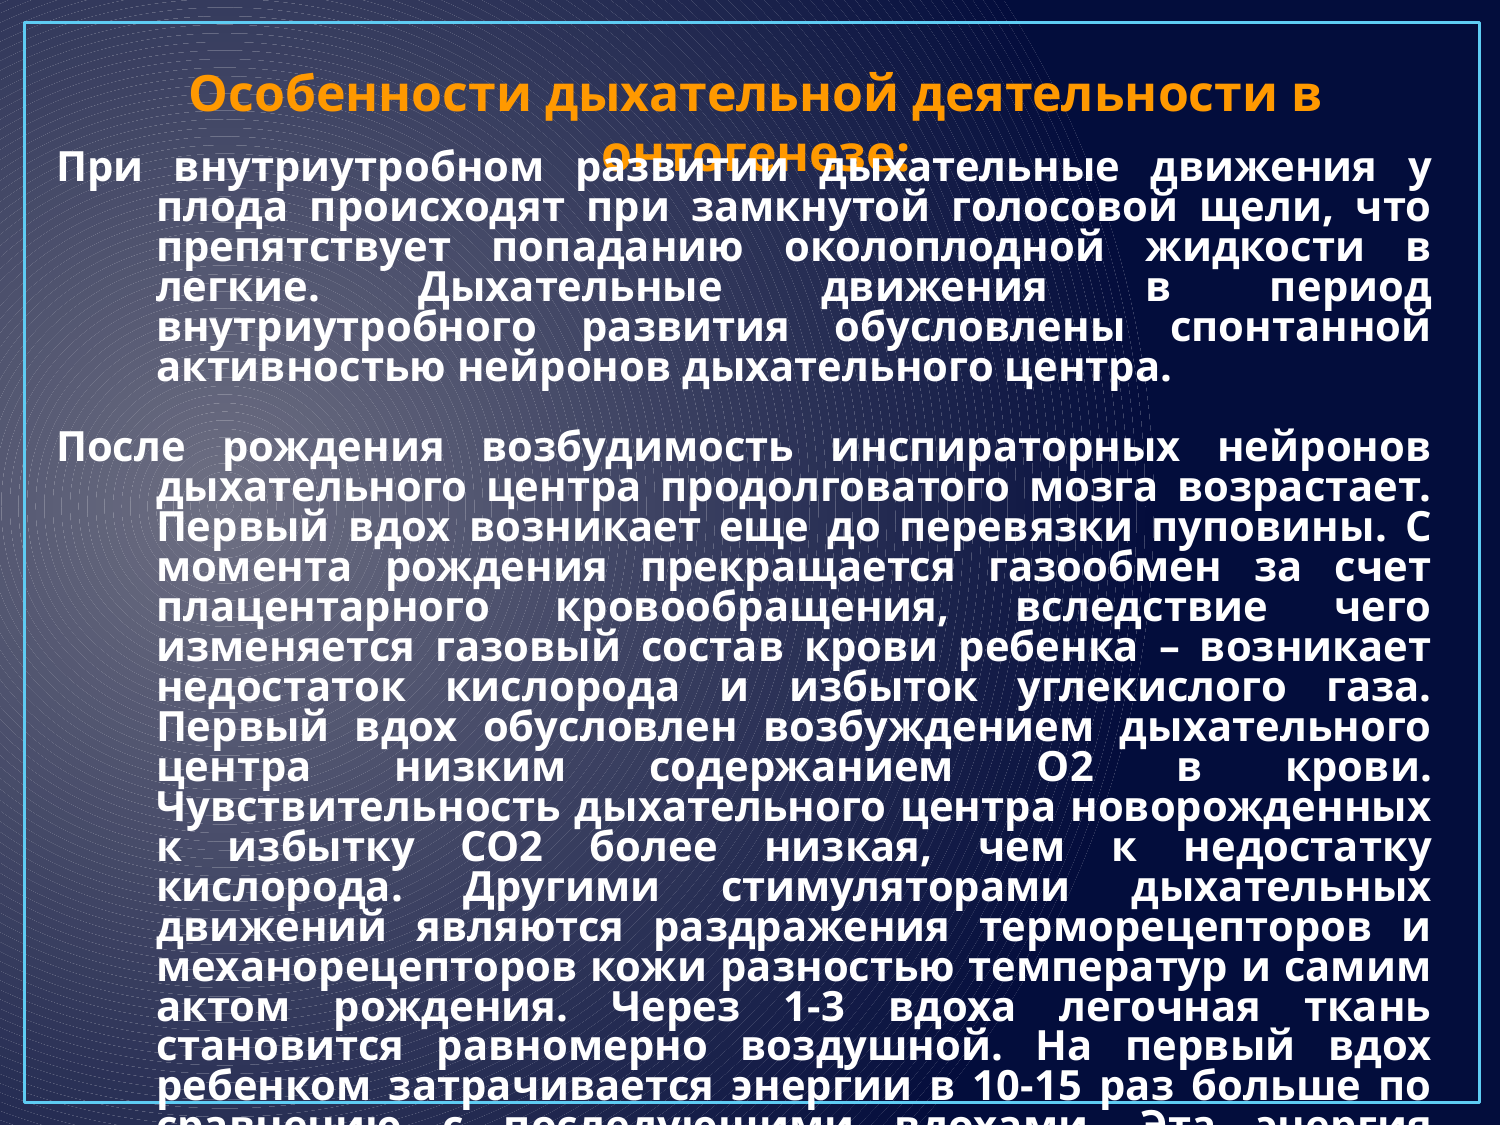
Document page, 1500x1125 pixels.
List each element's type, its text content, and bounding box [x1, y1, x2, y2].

text_box Особенности дыхательной деятельности в онтогенезе: [64, 54, 1447, 142]
text_box При внутриутробном развитии дыхательные движения у плода происходят при замкнутой голосовой щели, что препятствует попаданию околоплодной жидкости в легкие. Дыхательные движения в период внутриутробного развития обусловлены спонтанной активностью нейронов дыхательного центра. После рождения возбудимость инспираторных нейронов дыхательного центра продолговатого мозга возрастает. Первый вдох возникает еще до перевязки пуповины. С момента рождения прекращается газообмен за счет плацентарного кровообращения, вследствие чего изменяется газовый состав крови ребенка – возникает недостаток кислорода и избыток углекислого газа. Первый вдох обусловлен возбуждением дыхательного центра низким содержанием О2 в крови. Чувствительность дыхательного центра новорожденных к избытку СО2 более низкая, чем к недостатку кислорода. Другими стимуляторами дыхательных движений являются раздражения терморецепторов и механорецепторов кожи разностью температур и самим актом рождения. Через 1-3 вдоха легочная ткань становится равномерно воздушной. На первый вдох ребенком затрачивается энергии в 10-15 раз больше по сравнению с последующими вдохами. Эта энергия расходуется на преодоление упругости легочной ткани. Наличие сурфактанта, выстилающего внутреннюю поверхность альвеол, способствует быстрому расправлению легких. [41, 142, 1447, 1125]
